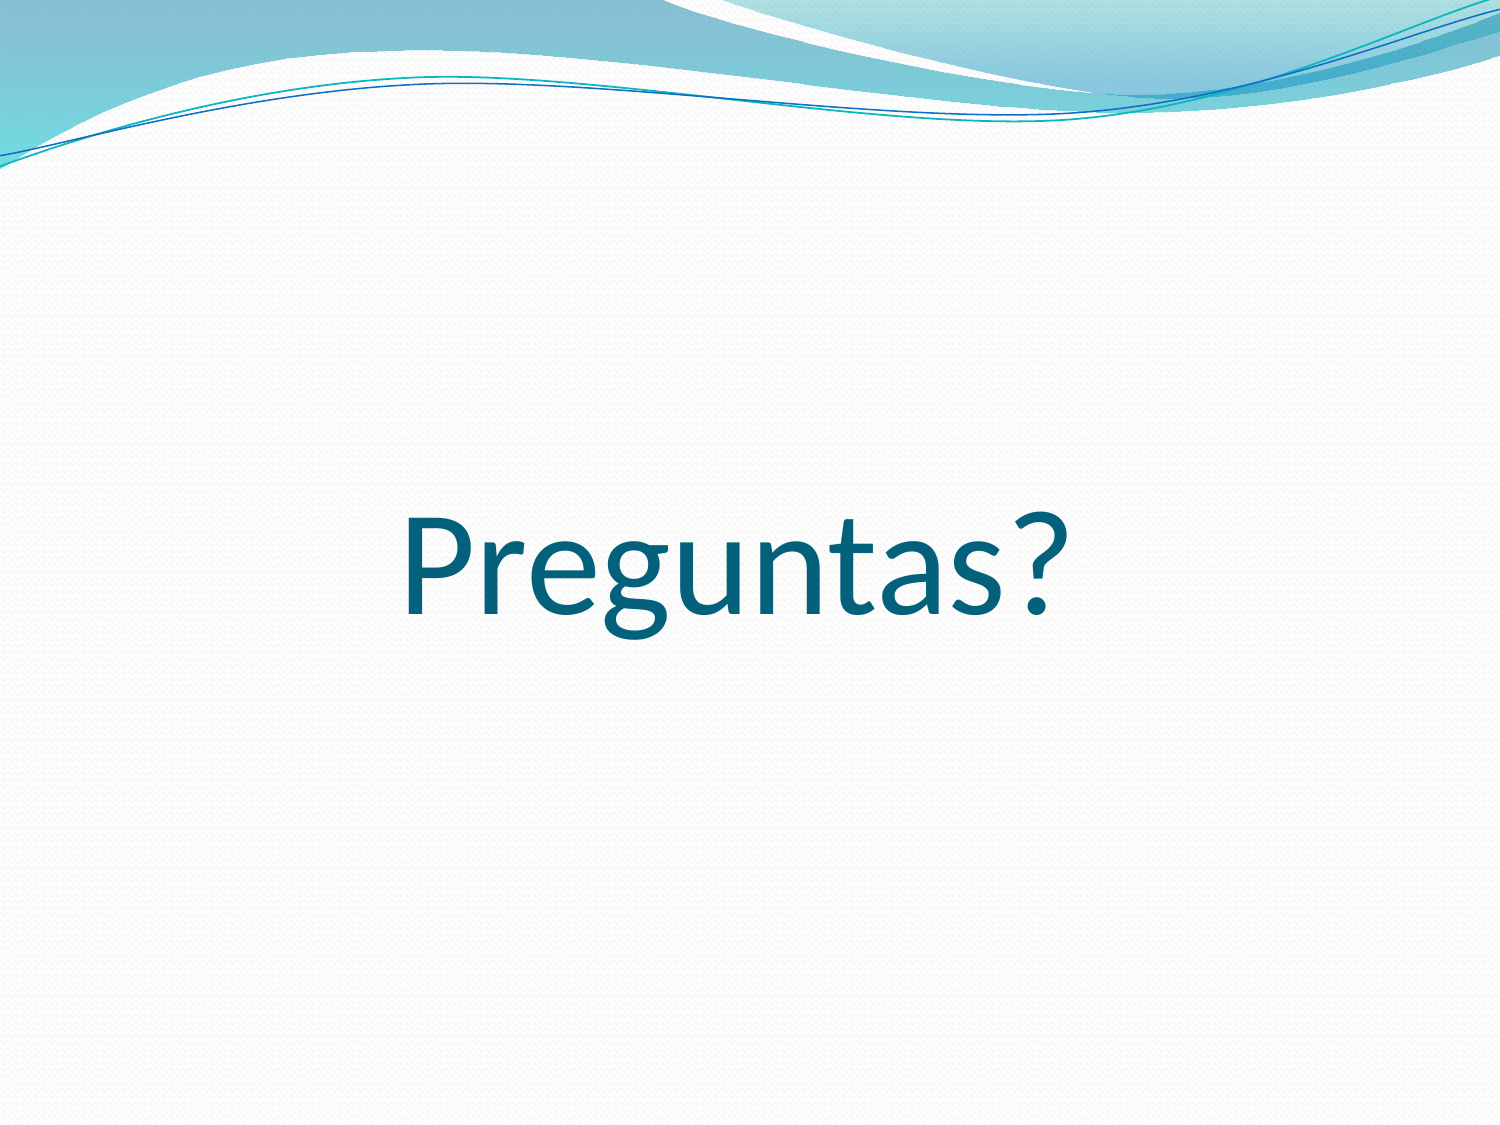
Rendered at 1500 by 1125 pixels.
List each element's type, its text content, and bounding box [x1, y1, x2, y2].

title Preguntas? [398, 457, 1149, 645]
